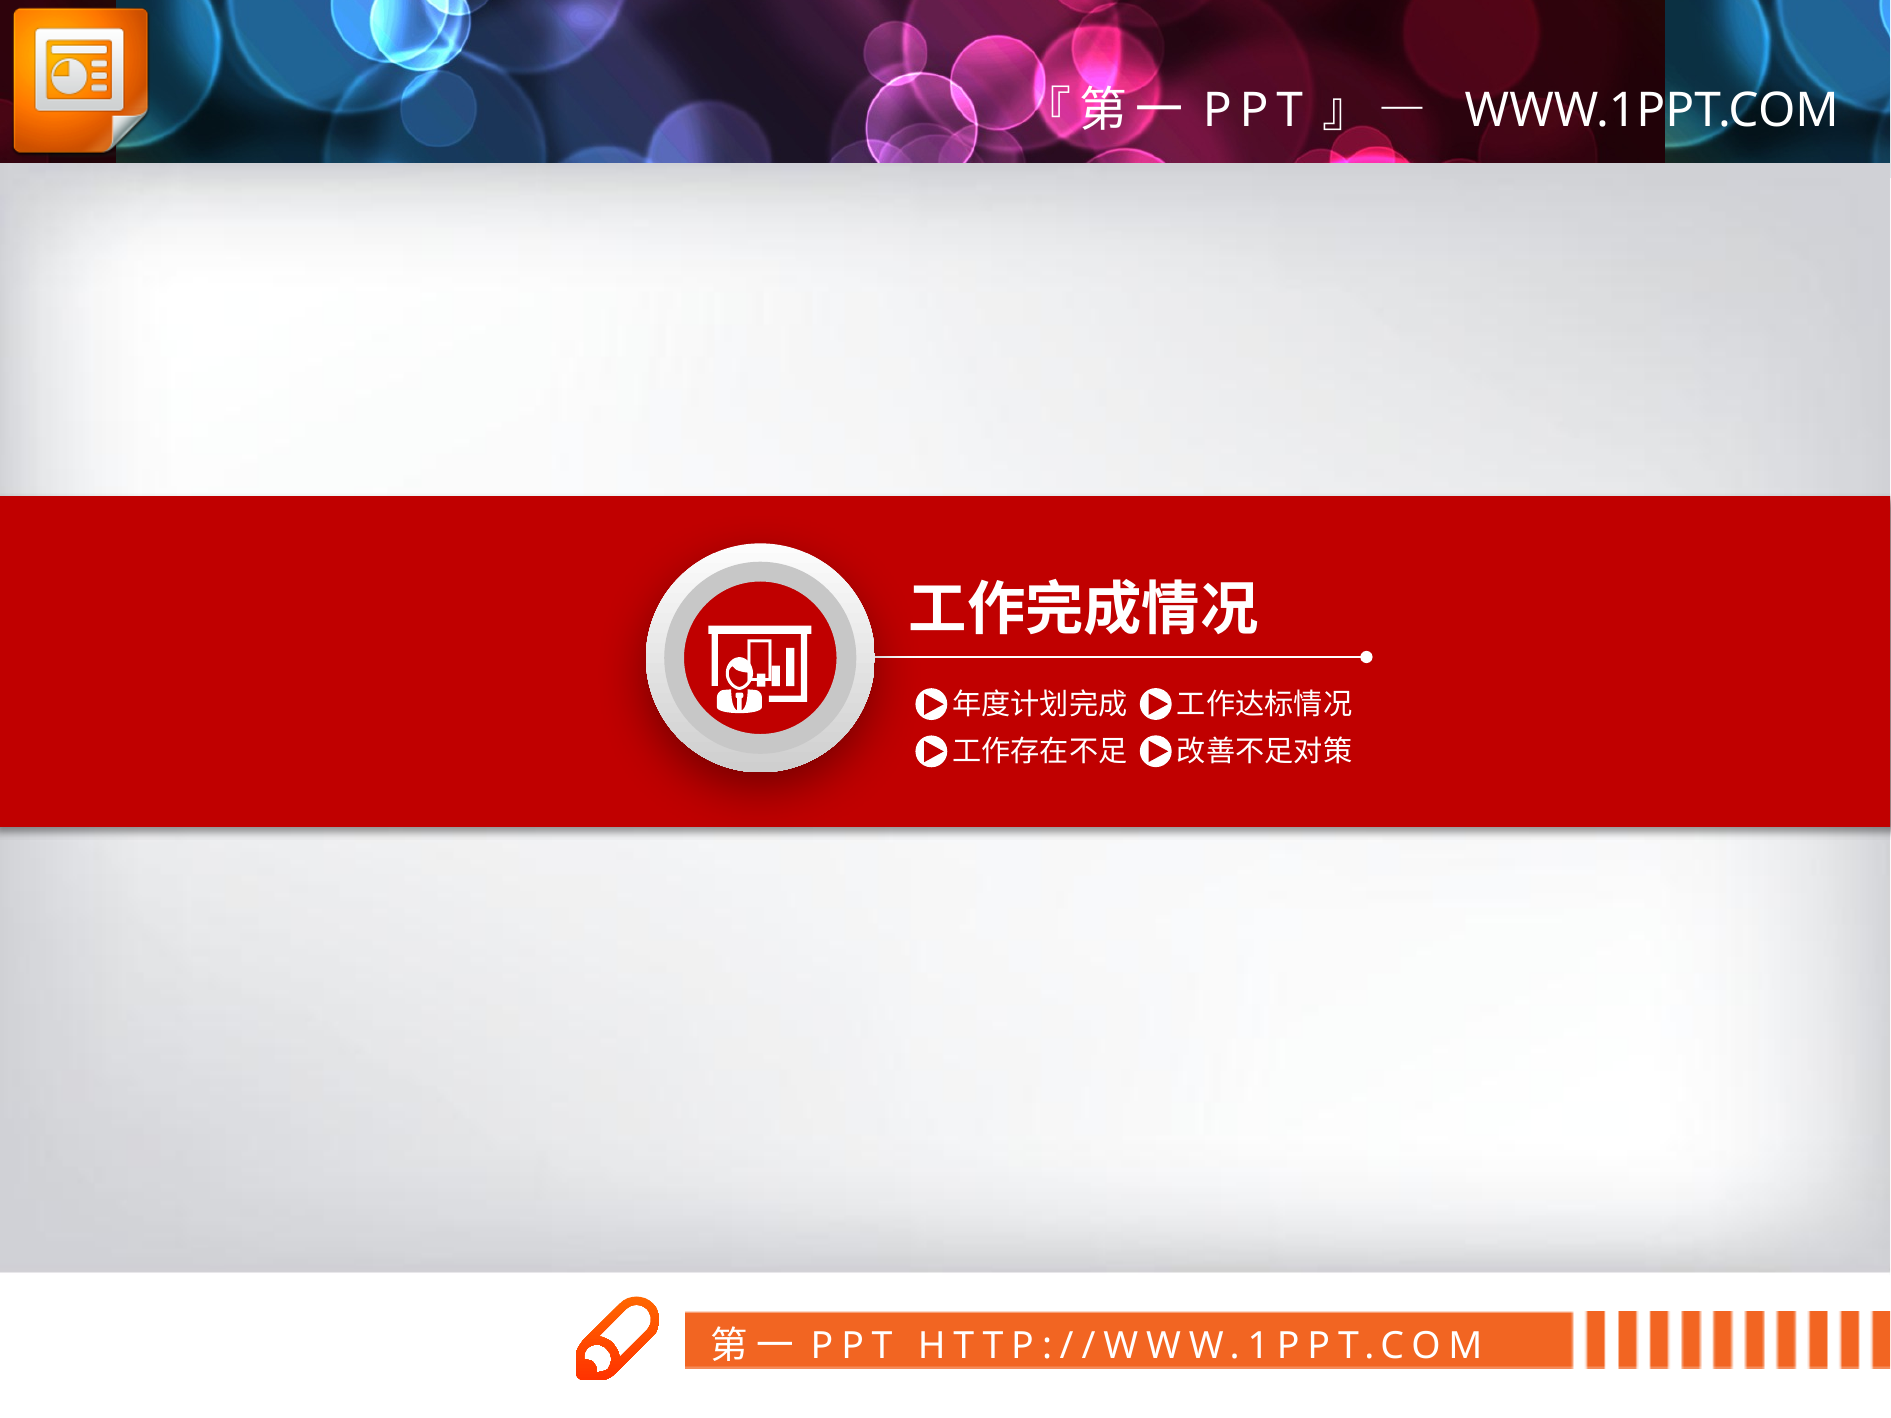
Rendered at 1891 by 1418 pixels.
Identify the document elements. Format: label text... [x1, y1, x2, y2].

text_box [0, 496, 1891, 827]
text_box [1141, 732, 1378, 768]
picture [0, 827, 1891, 1275]
picture [685, 1311, 1891, 1369]
text_box 工作完成情况 [893, 563, 1331, 649]
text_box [645, 543, 876, 773]
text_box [917, 732, 1139, 768]
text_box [1141, 684, 1378, 721]
picture [0, 0, 1891, 496]
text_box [917, 684, 1140, 721]
